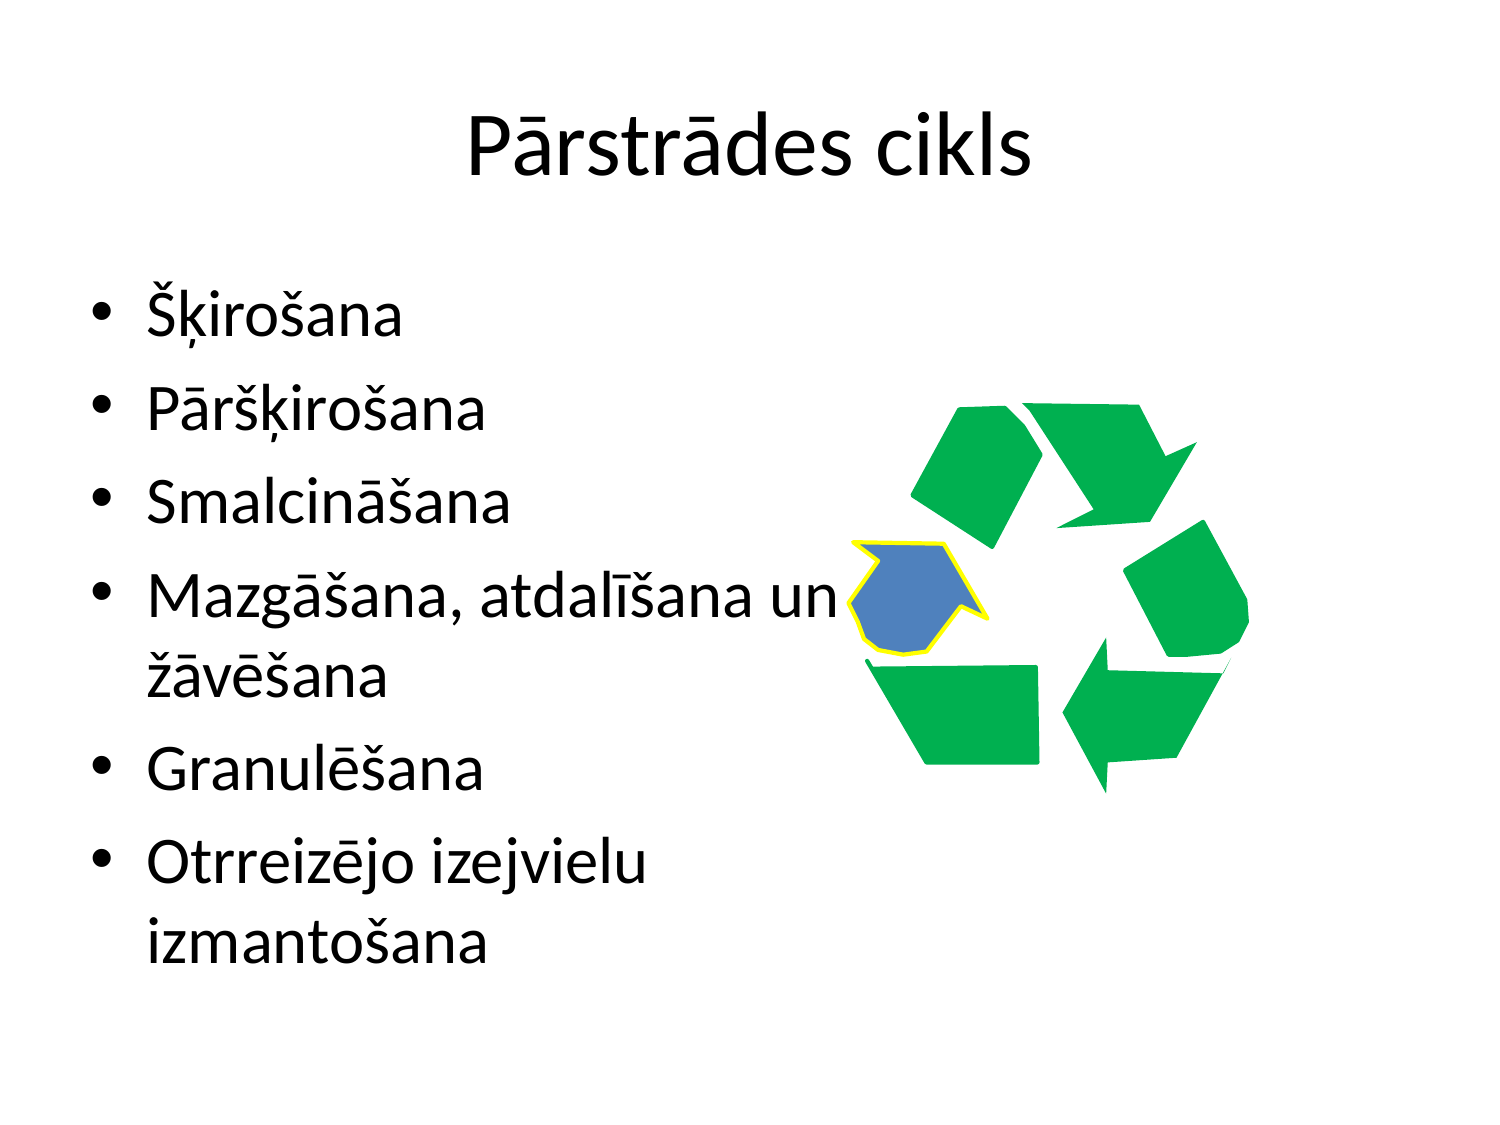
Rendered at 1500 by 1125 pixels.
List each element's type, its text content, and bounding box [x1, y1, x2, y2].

text_box [865, 658, 1040, 765]
title Pārstrādes cikls [75, 45, 1425, 233]
text_box [846, 540, 990, 657]
text_box [910, 405, 1043, 549]
text_box [1019, 401, 1199, 531]
text_box [1060, 635, 1234, 796]
list Šķirošana Pāršķirošana Smalcināšana Mazgāšana, atdalīšana un žāvēšana Granulēšana Otrreizējo izejvielu izmantošana [75, 262, 857, 1005]
text_box [1123, 519, 1249, 657]
